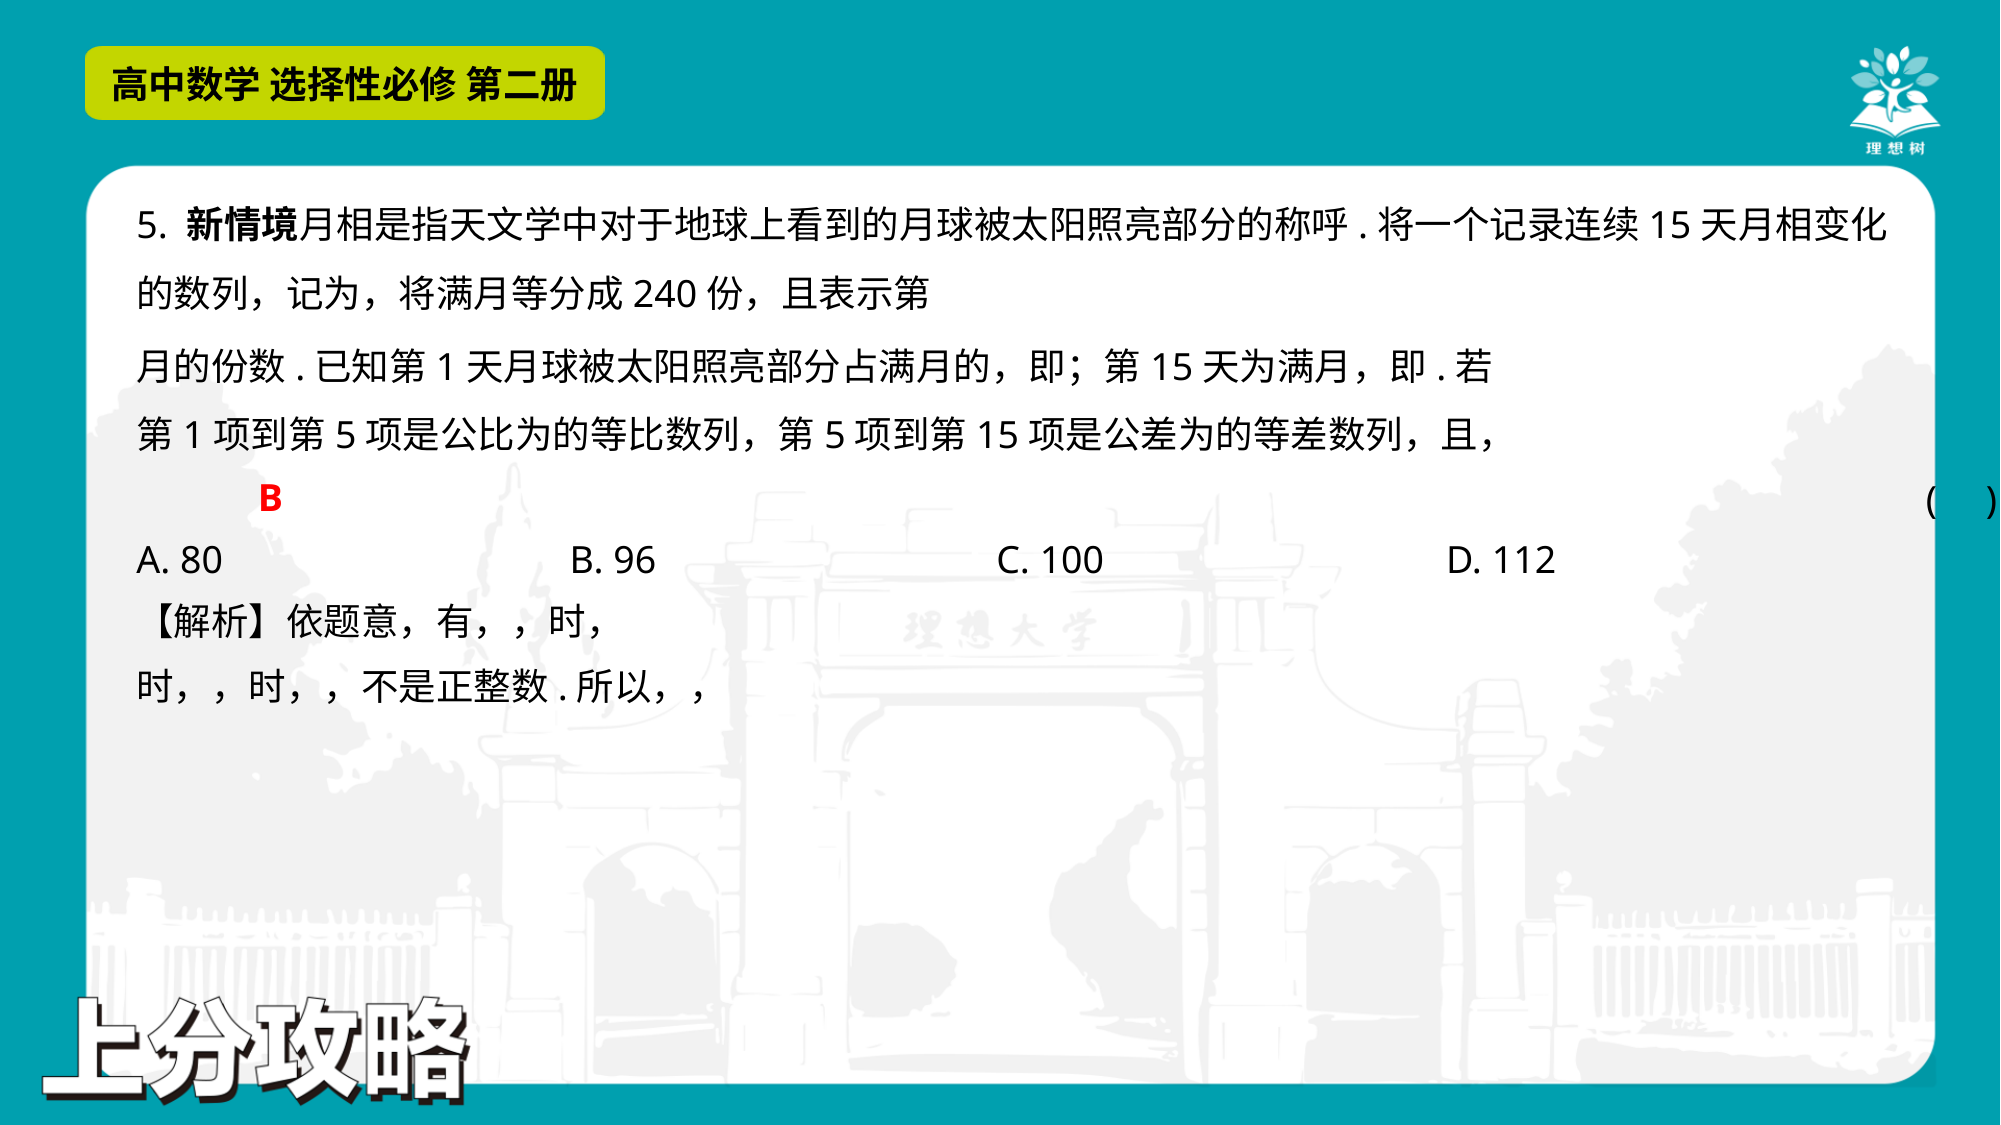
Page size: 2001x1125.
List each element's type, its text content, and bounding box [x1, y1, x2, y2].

text_box B [243, 454, 298, 513]
picture [0, 0, 2000, 1125]
text_box A. 80 B. 96 C. 100 D. 112 [136, 514, 1865, 574]
